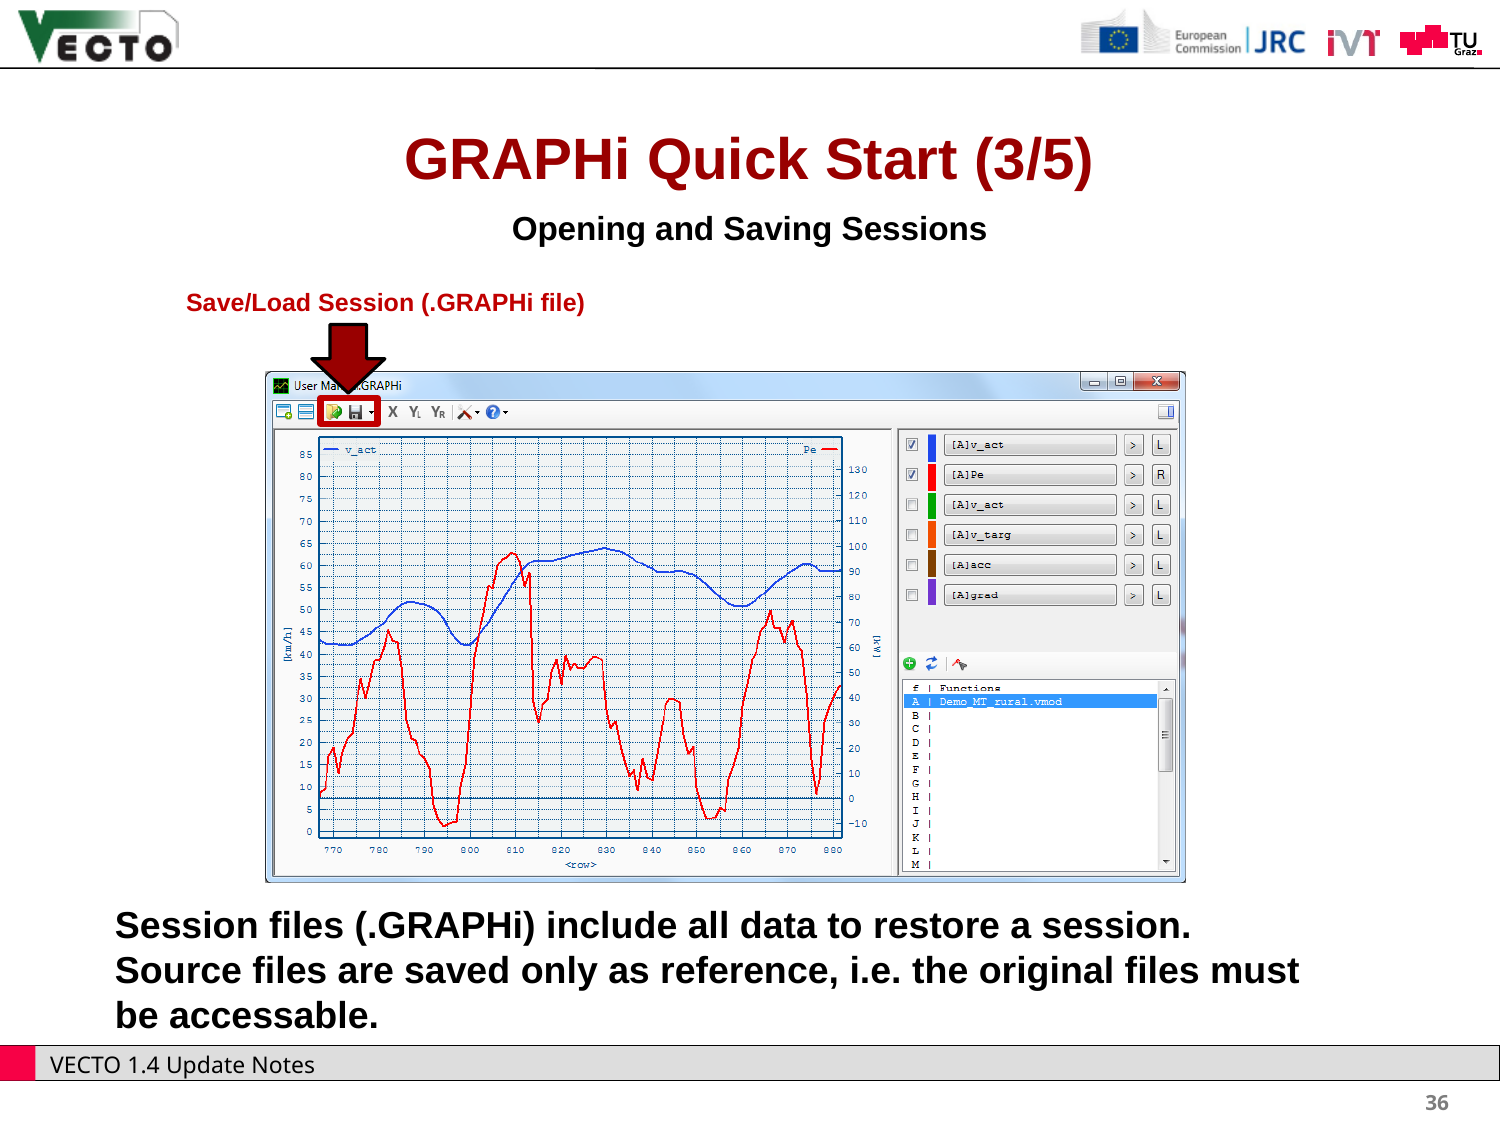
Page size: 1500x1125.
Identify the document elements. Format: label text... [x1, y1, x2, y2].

picture [1080, 7, 1306, 54]
title GRAPHi Quick Start (3/5) [0, 127, 1500, 185]
picture [265, 371, 1187, 883]
text_box Session files (.GRAPHi) include all data to restore a session. Source files are saved only as reference, i.e. the original files must be accessable. [100, 893, 1341, 1043]
picture [17, 9, 179, 65]
text_box [311, 324, 385, 370]
text_box Save/Load Session (.GRAPHi file) [171, 278, 809, 324]
text_box Opening and Saving Sessions [0, 199, 1500, 255]
picture [1328, 30, 1380, 56]
